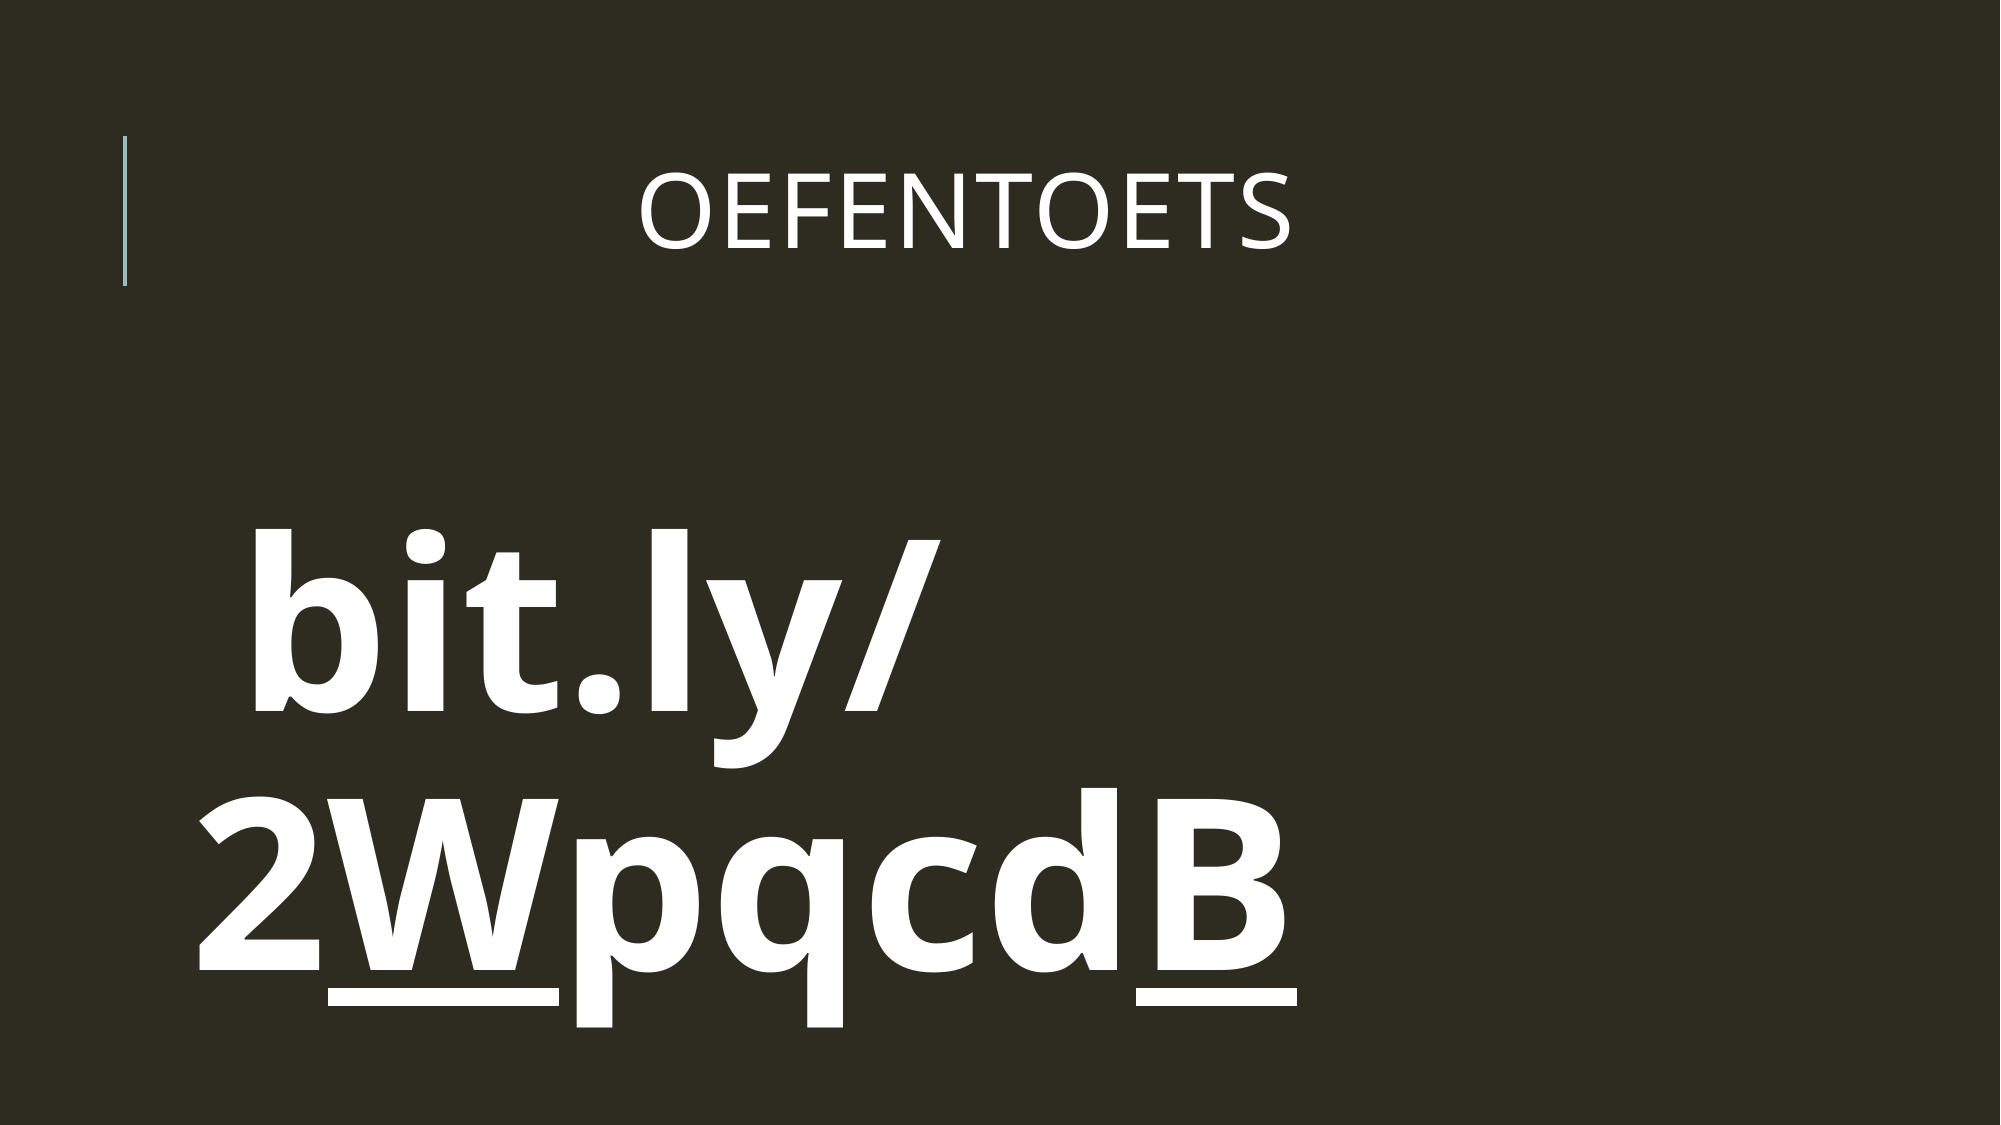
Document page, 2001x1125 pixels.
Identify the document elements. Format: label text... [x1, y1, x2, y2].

title Oefentoets [168, 96, 1763, 342]
list bit.ly/2WpqcdB [168, 497, 1763, 1125]
